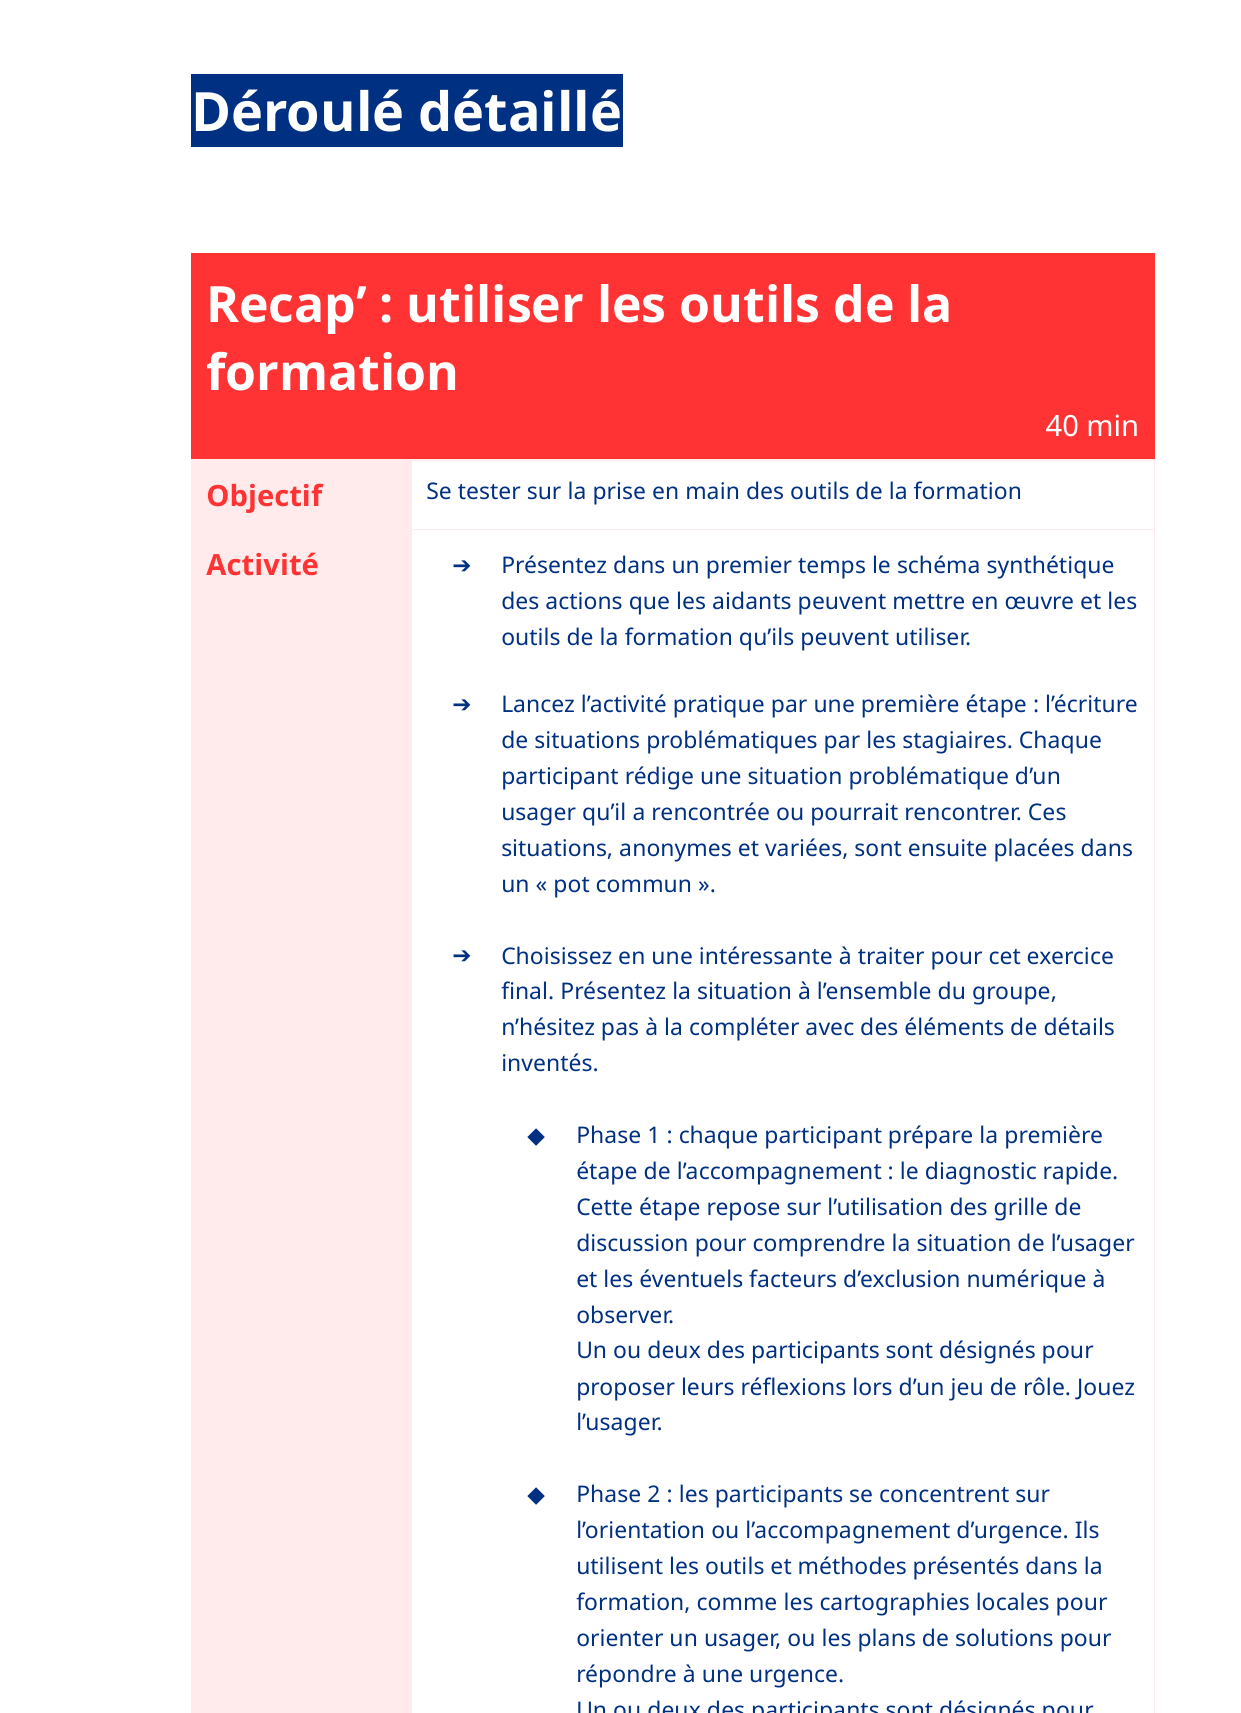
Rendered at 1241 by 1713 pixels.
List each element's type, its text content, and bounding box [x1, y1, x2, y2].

table_cell Objectif [192, 461, 411, 529]
text_box Déroulé détaillé [185, 71, 1241, 148]
table_cell Se tester sur la prise en main des outils de la formation [412, 461, 1154, 529]
table_header Recap’ : utiliser les outils de la formation 40 min [192, 254, 1154, 459]
table_cell Activité [192, 530, 411, 1713]
table_cell Présentez dans un premier temps le schéma synthétique des actions que les aidants peuvent mettre en œuvre et les outils de la formation qu’ils peuvent utiliser. Lancez l’activité pratique par une première étape : l’écriture de situations problématiques par les stagiaires. Chaque participant rédige une situation problématique d’un usager qu’il a rencontrée ou pourrait rencontrer. Ces situations, anonymes et variées, sont ensuite placées dans un « pot commun ». Choisissez en une intéressante à traiter pour cet exercice final. Présentez la situation à l’ensemble du groupe, n’hésitez pas à la compléter avec des éléments de détails inventés. Phase 1 : chaque participant prépare la première étape de l’accompagnement : le diagnostic rapide. Cette étape repose sur l’utilisation des grille de discussion pour comprendre la situation de l’usager et les éventuels facteurs d’exclusion numérique à observer. Un ou deux des participants sont désignés pour proposer leurs réflexions lors d’un jeu de rôle. Jouez l’usager. Phase 2 : les participants se concentrent sur l’orientation ou l’accompagnement d’urgence. Ils utilisent les outils et méthodes présentés dans la formation, comme les cartographies locales pour orienter un usager, ou les plans de solutions pour répondre à une urgence. Un ou deux des participants sont désignés pour proposer leurs réflexions. Si le temps le permet, une autre situation est sélectionnée dans le pot commun, et le processus est répété. [412, 530, 1154, 1713]
